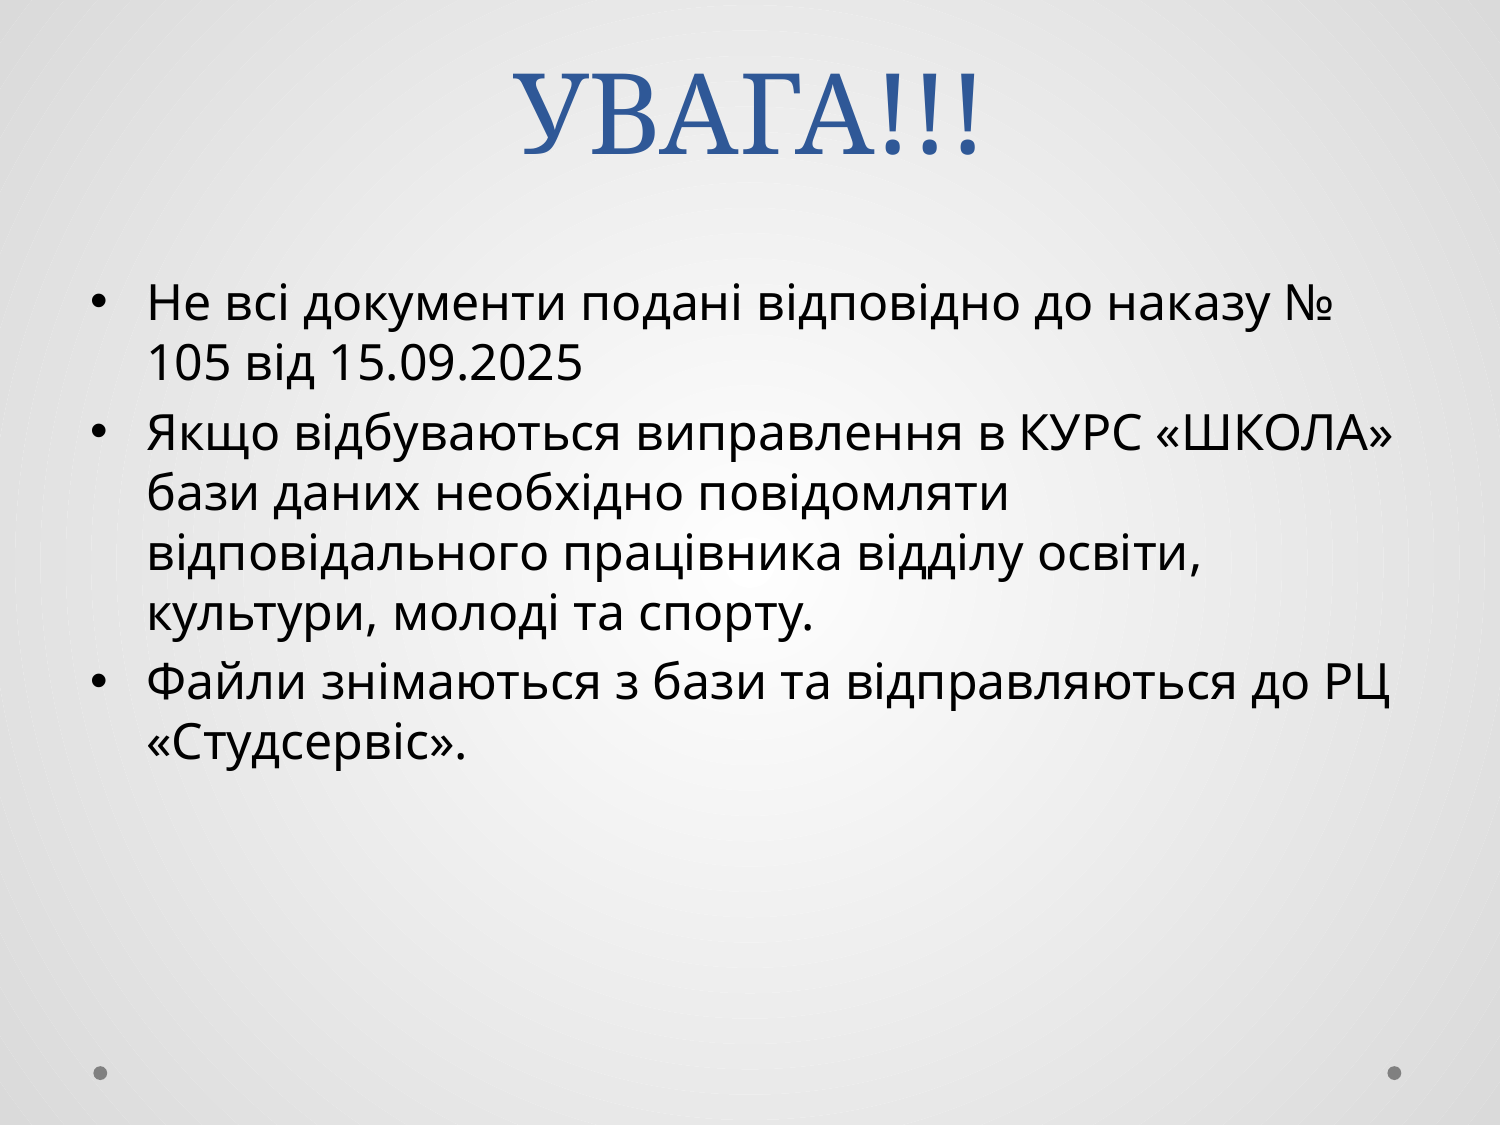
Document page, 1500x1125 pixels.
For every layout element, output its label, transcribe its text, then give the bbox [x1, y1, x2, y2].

list Не всі документи подані відповідно до наказу № 105 від 15.09.2025 Якщо відбуваються виправлення в КУРС «ШКОЛА» бази даних необхідно повідомляти відповідального працівника відділу освіти, культури, молоді та спорту. Файли знімаються з бази та відправляються до РЦ «Студсервіс». [75, 262, 1425, 1005]
title УВАГА!!! [75, 0, 1425, 185]
